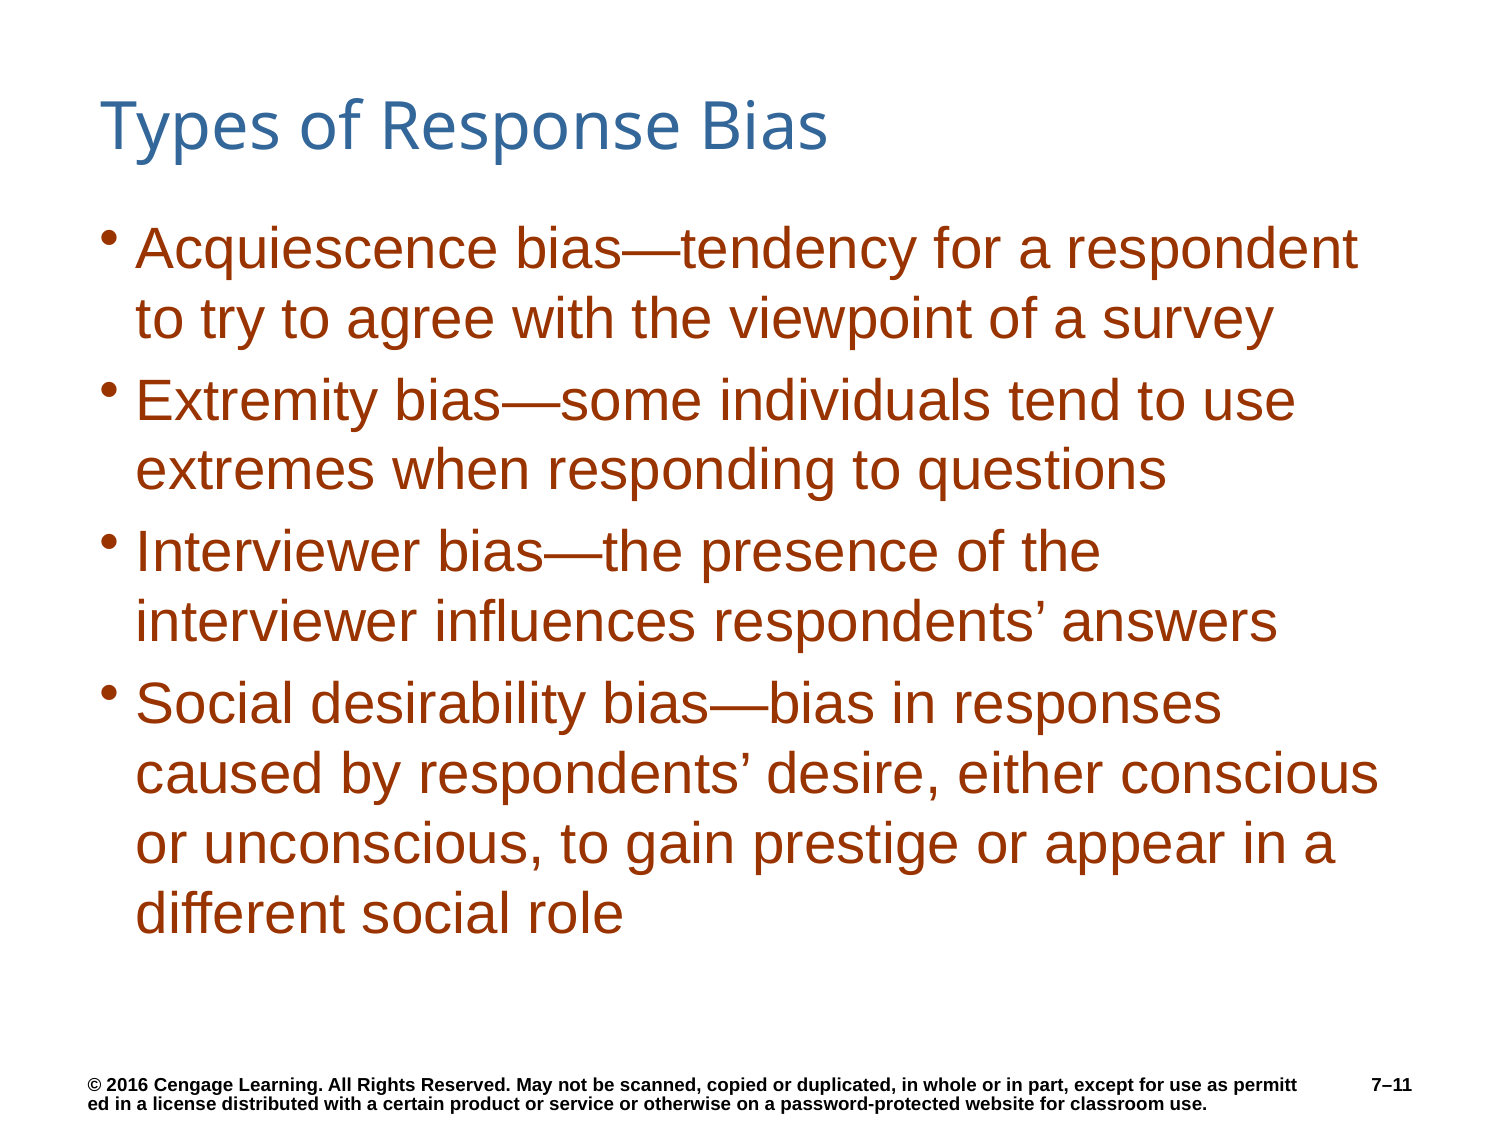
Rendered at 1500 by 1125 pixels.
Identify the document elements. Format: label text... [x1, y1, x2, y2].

slide_number 7–11 [1050, 1042, 1413, 1103]
list Acquiescence bias—tendency for a respondent to try to agree with the viewpoint of a survey Extremity bias—some individuals tend to use extremes when responding to questions Interviewer bias—the presence of the interviewer influences respondents’ answers Social desirability bias—bias in responses caused by respondents’ desire, either conscious or unconscious, to gain prestige or appear in a different social role [84, 202, 1414, 1013]
footer © 2016 Cengage Learning. All Rights Reserved. May not be scanned, copied or duplicated, in whole or in part, except for use as permitted in a license distributed with a certain product or service or otherwise on a password-protected website for classroom use. [87, 1057, 1050, 1103]
title Types of Response Bias [85, 75, 1411, 171]
